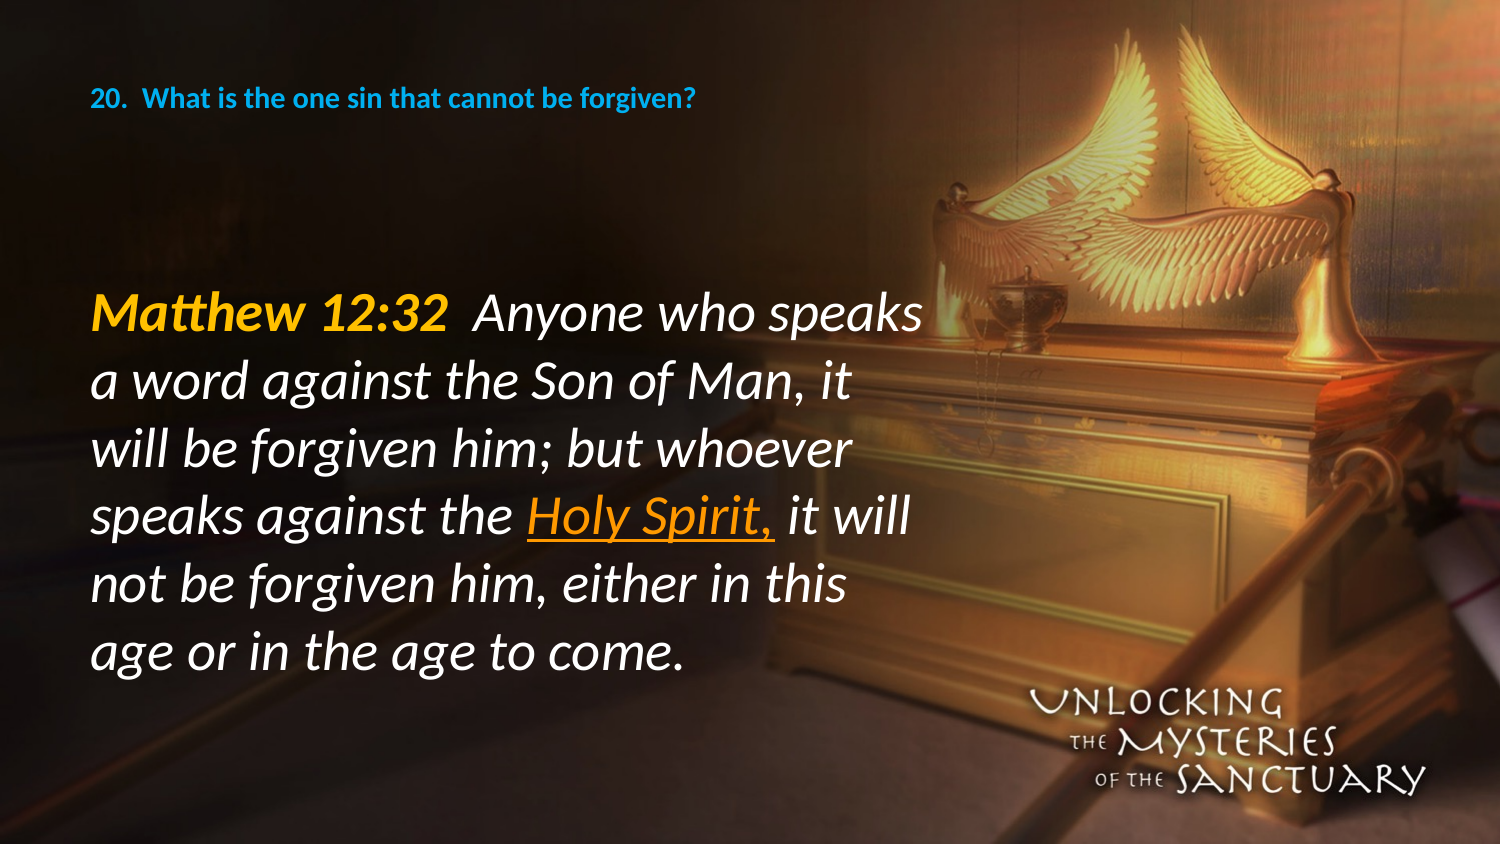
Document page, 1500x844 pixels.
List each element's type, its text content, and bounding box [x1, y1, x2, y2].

list Matthew 12:32 Anyone who speaks a word against the Son of Man, it will be forgiven him; but whoever speaks against the Holy Spirit, it will not be forgiven him, either in this age or in the age to come. [75, 267, 939, 754]
title 20. What is the one sin that cannot be forgiven? [75, 33, 1425, 175]
picture [0, 0, 1500, 844]
